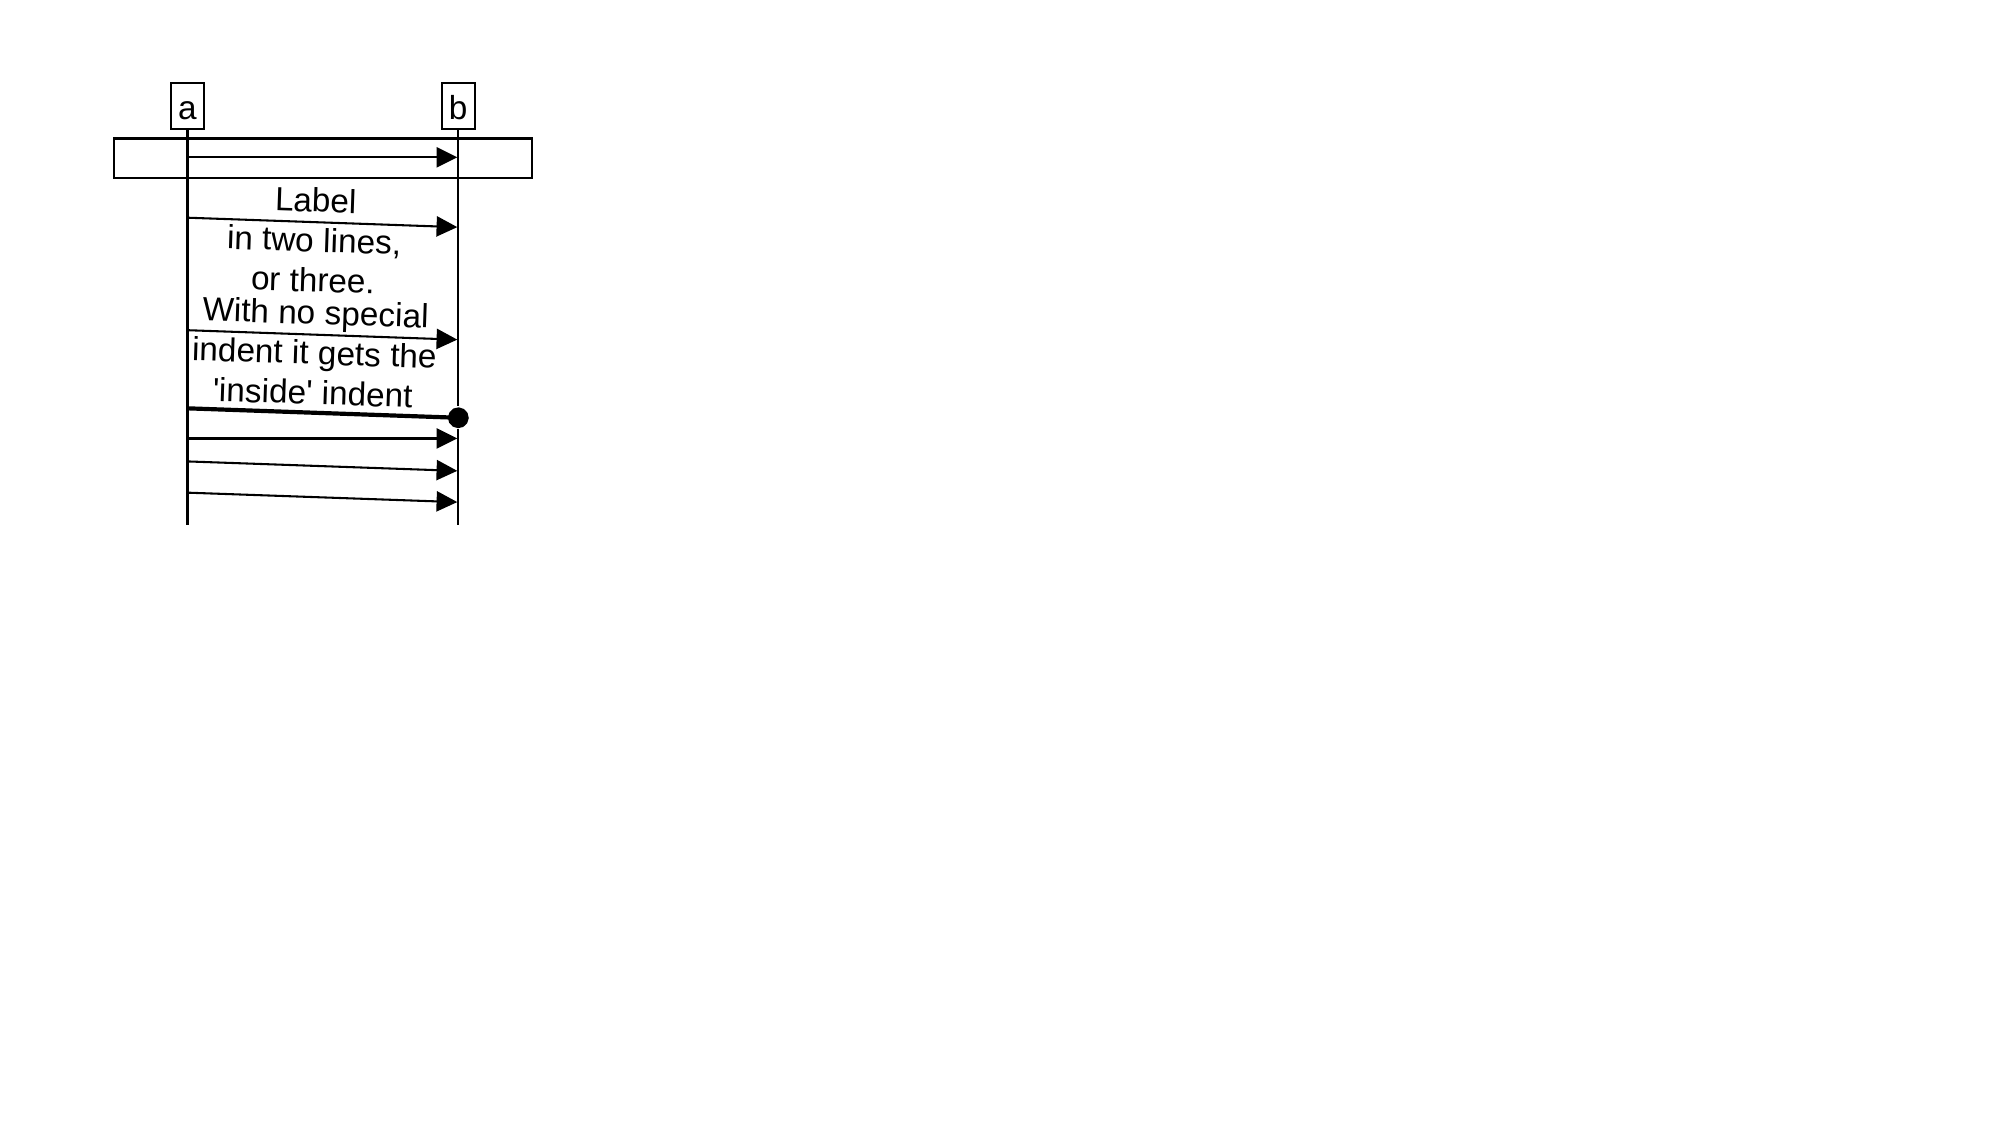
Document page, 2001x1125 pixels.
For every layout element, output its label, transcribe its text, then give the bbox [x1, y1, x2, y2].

text_box b [441, 83, 475, 130]
text_box Label in two lines, or three. [222, 228, 405, 298]
text_box [74, 74, 573, 525]
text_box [188, 330, 458, 340]
text_box [189, 158, 457, 179]
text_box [188, 492, 458, 503]
text_box Label in two lines, or three. [225, 179, 407, 217]
text_box With no special indent it gets the 'inside' indent [190, 291, 442, 330]
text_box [188, 217, 458, 228]
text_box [188, 408, 459, 418]
text_box [459, 138, 533, 179]
text_box With no special indent it gets the 'inside' indent [188, 340, 440, 408]
text_box a [170, 83, 205, 130]
text_box [113, 138, 186, 179]
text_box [188, 461, 458, 471]
text_box [189, 138, 457, 156]
